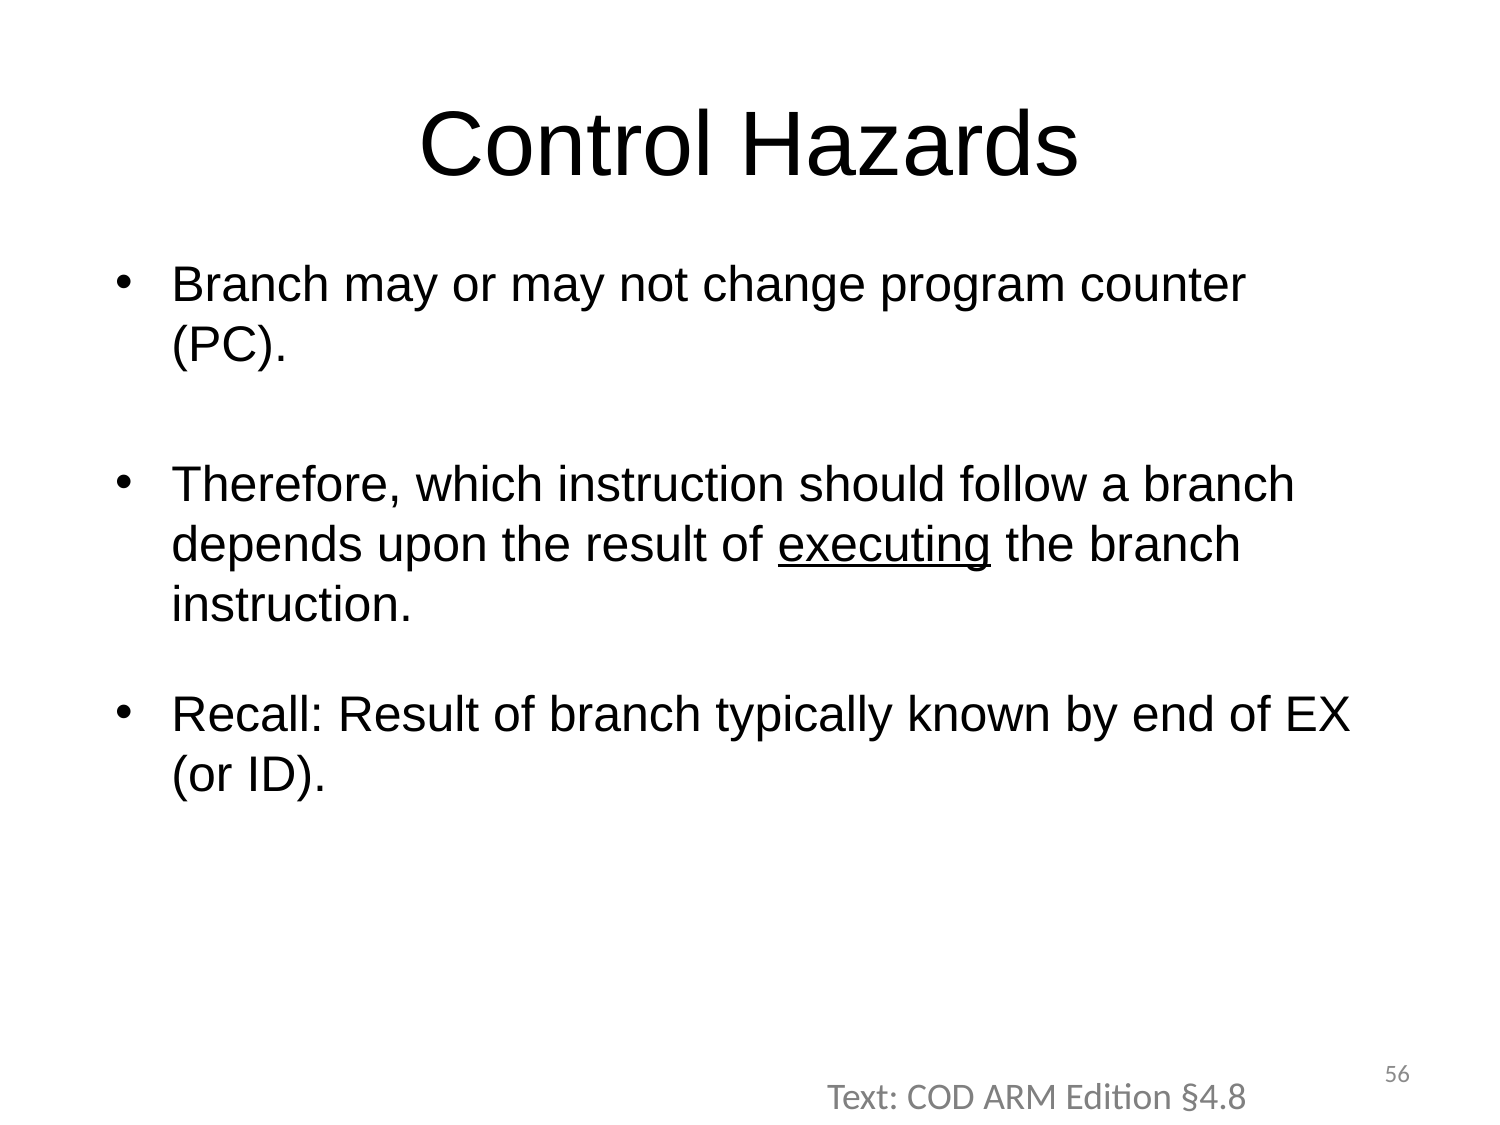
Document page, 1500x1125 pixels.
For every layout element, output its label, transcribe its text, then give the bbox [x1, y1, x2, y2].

text_box Text: COD ARM Edition §4.8 [812, 1064, 1350, 1125]
title Control Hazards [75, 45, 1425, 233]
list Branch may or may not change program counter (PC). Therefore, which instruction should follow a branch depends upon the result of executing the branch instruction. Recall: Result of branch typically known by end of EX (or ID). [100, 243, 1376, 787]
slide_number 56 [1074, 1042, 1425, 1103]
